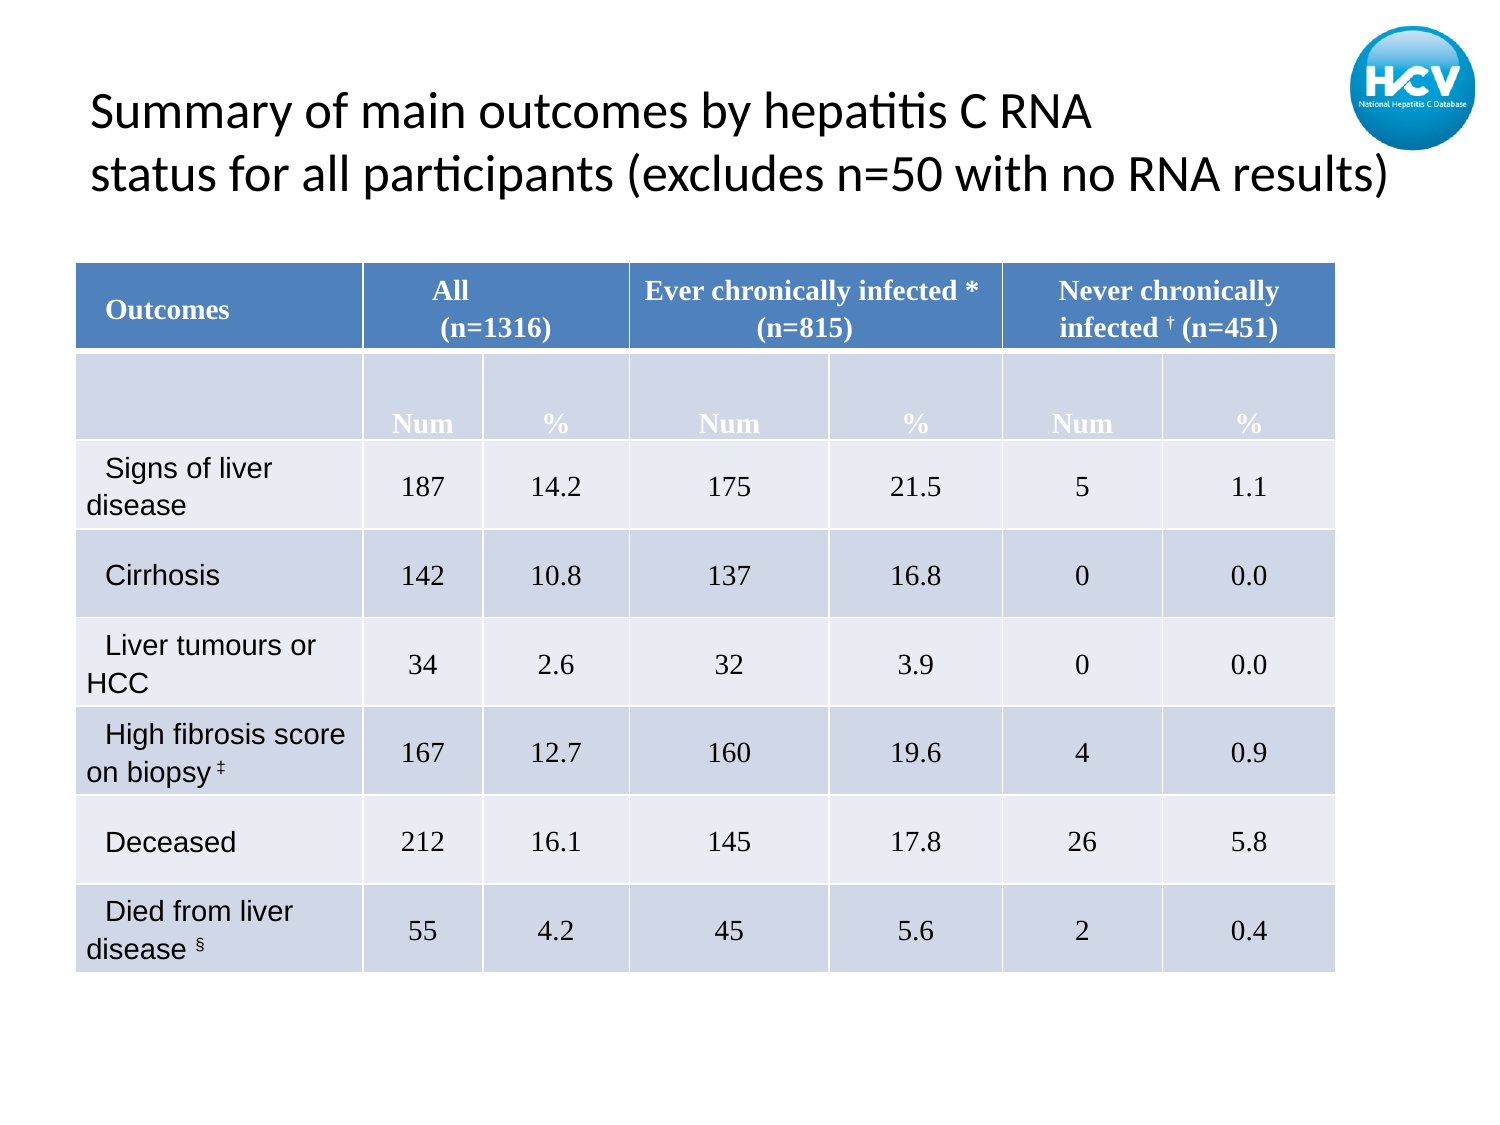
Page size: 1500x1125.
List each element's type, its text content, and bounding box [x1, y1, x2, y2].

table_cell [76, 354, 362, 439]
table_cell 137 [630, 530, 828, 617]
table_cell 3.9 [830, 618, 1002, 705]
table_cell 2 [1003, 885, 1162, 972]
table_cell 0 [1003, 530, 1162, 617]
table_cell Deceased [76, 796, 362, 883]
table_cell Num [364, 354, 482, 439]
table_cell Cirrhosis [76, 530, 362, 617]
table_cell 16.1 [484, 796, 629, 883]
table_cell 5.6 [830, 885, 1002, 972]
table_cell 5.8 [1163, 796, 1335, 883]
table_cell Died from liver disease § [76, 885, 362, 972]
table_cell 0 [1003, 618, 1162, 705]
table_cell 167 [364, 707, 482, 794]
table_cell 17.8 [830, 796, 1002, 883]
table_cell % [830, 354, 1002, 439]
table_cell Num [1003, 354, 1162, 439]
table_cell 4.2 [484, 885, 629, 972]
table_cell High fibrosis score on biopsy ‡ [76, 707, 362, 794]
table_cell 16.8 [830, 530, 1002, 617]
table_cell 19.6 [830, 707, 1002, 794]
table_header All (n=1316) [364, 263, 629, 348]
table_cell Num [630, 354, 828, 439]
table_cell 12.7 [484, 707, 629, 794]
table_cell 2.6 [484, 618, 629, 705]
table_cell 5 [1003, 441, 1162, 528]
table_cell 34 [364, 618, 482, 705]
table_cell 160 [630, 707, 828, 794]
table_cell 187 [364, 441, 482, 528]
table_cell 10.8 [484, 530, 629, 617]
table_cell 1.1 [1163, 441, 1335, 528]
table_cell 212 [364, 796, 482, 883]
table_cell % [484, 354, 629, 439]
table_cell 21.5 [830, 441, 1002, 528]
table_cell 0.4 [1163, 885, 1335, 972]
table_cell Liver tumours or HCC [76, 618, 362, 705]
table_cell % [1163, 354, 1335, 439]
table_cell Signs of liver disease [76, 441, 362, 528]
table_cell 142 [364, 530, 482, 617]
table_header Ever chronically infected * (n=815) [630, 263, 1002, 348]
table_cell 0.0 [1163, 618, 1335, 705]
table_header Never chronically infected † (n=451) [1003, 263, 1335, 348]
title Summary of main outcomes by hepatitis C RNA status for all participants (excludes n=50 with no RNA results) [75, 45, 1425, 233]
table_cell 4 [1003, 707, 1162, 794]
table_cell 145 [630, 796, 828, 883]
table_cell 175 [630, 441, 828, 528]
table_cell 26 [1003, 796, 1162, 883]
table_header Outcomes [76, 263, 362, 348]
table_cell 14.2 [484, 441, 629, 528]
table_cell 45 [630, 885, 828, 972]
picture [1347, 23, 1478, 153]
table_cell 0.9 [1163, 707, 1335, 794]
table_cell 55 [364, 885, 482, 972]
table_cell 0.0 [1163, 530, 1335, 617]
table_cell 32 [630, 618, 828, 705]
